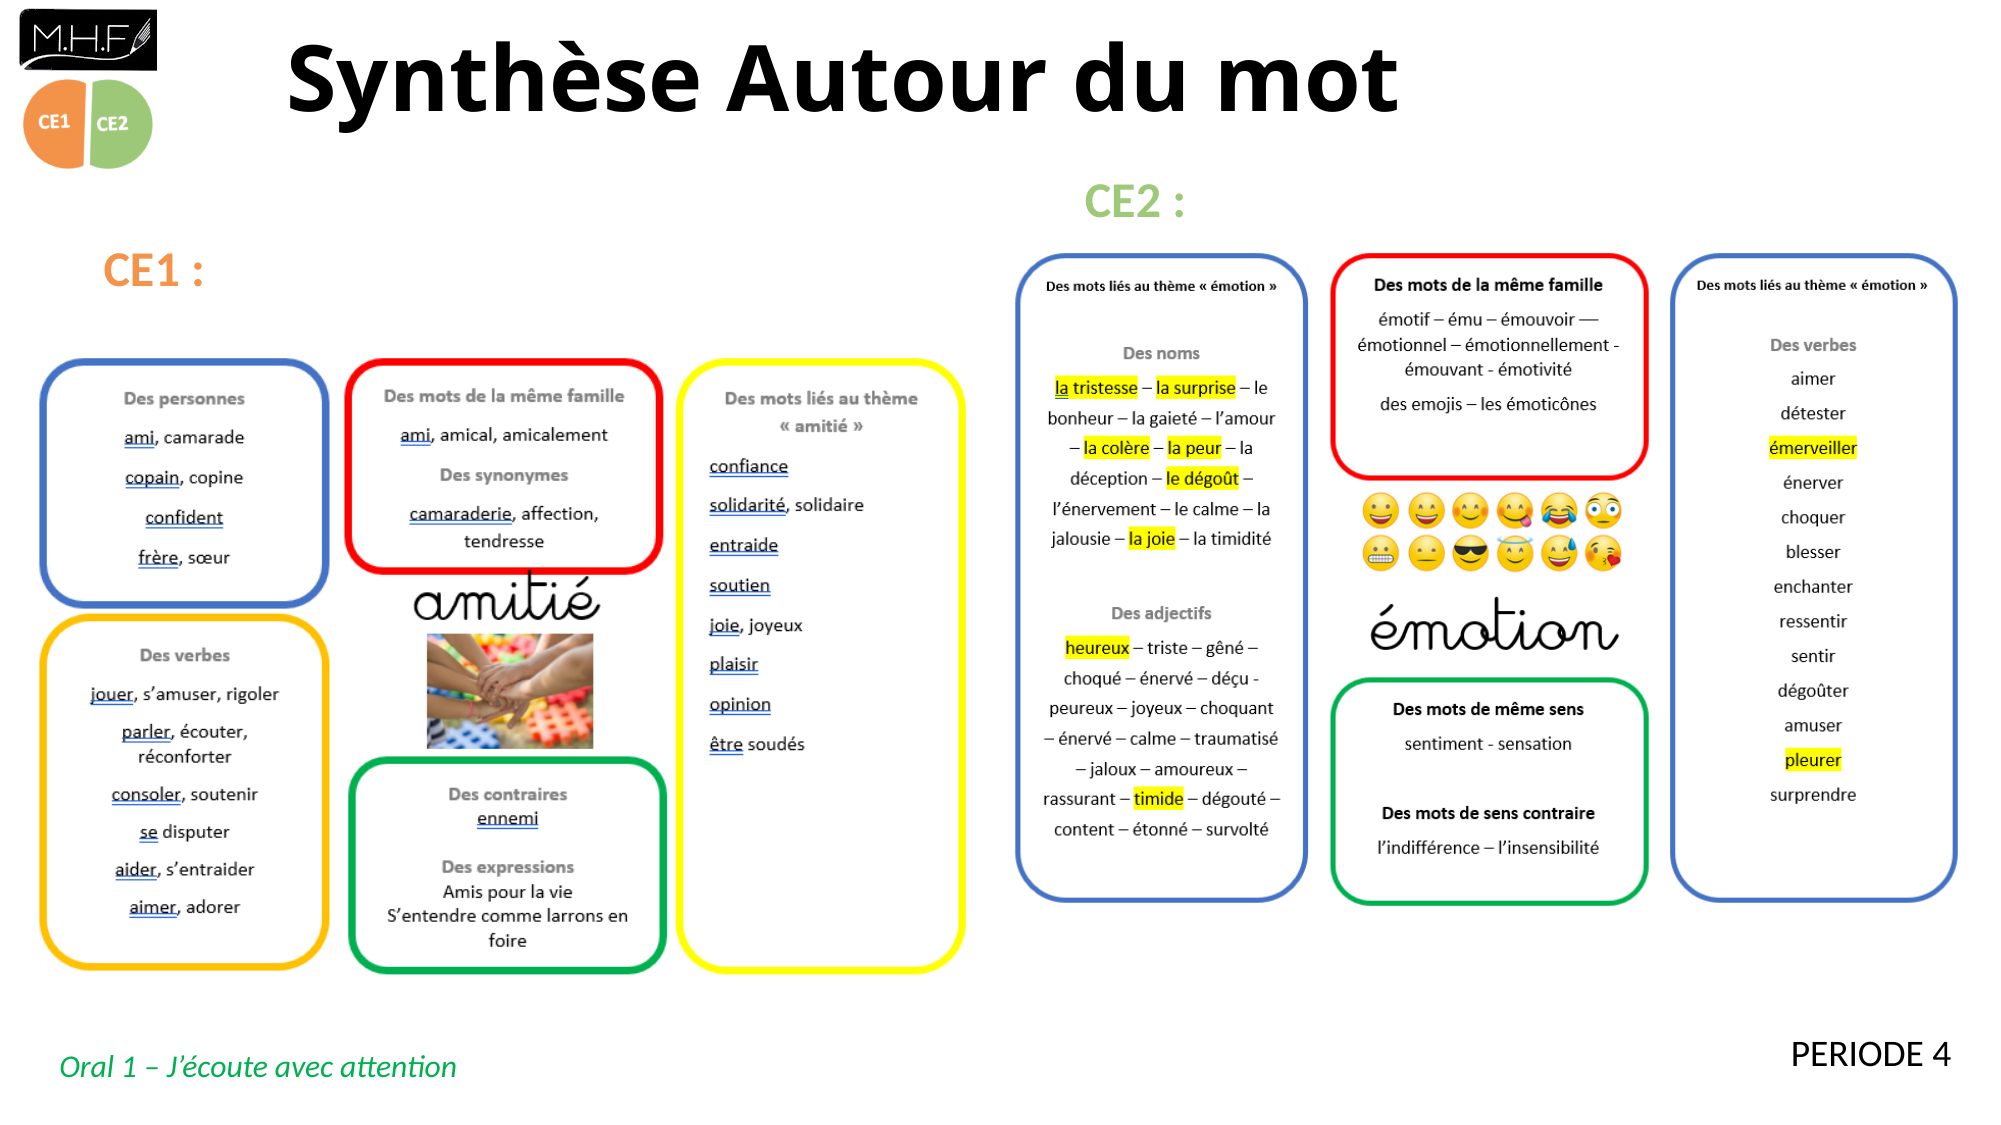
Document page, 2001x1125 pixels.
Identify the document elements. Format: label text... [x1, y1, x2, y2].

text_box CE1 : [88, 228, 739, 304]
title Synthèse Autour du mot [271, 7, 1818, 156]
picture [999, 245, 1969, 915]
text_box PERIODE 4 [1362, 1021, 1967, 1082]
picture [16, 342, 986, 987]
picture [1, 7, 177, 207]
text_box CE2 : [1069, 155, 1967, 235]
text_box Oral 1 – J’écoute avec attention [44, 1038, 1346, 1092]
